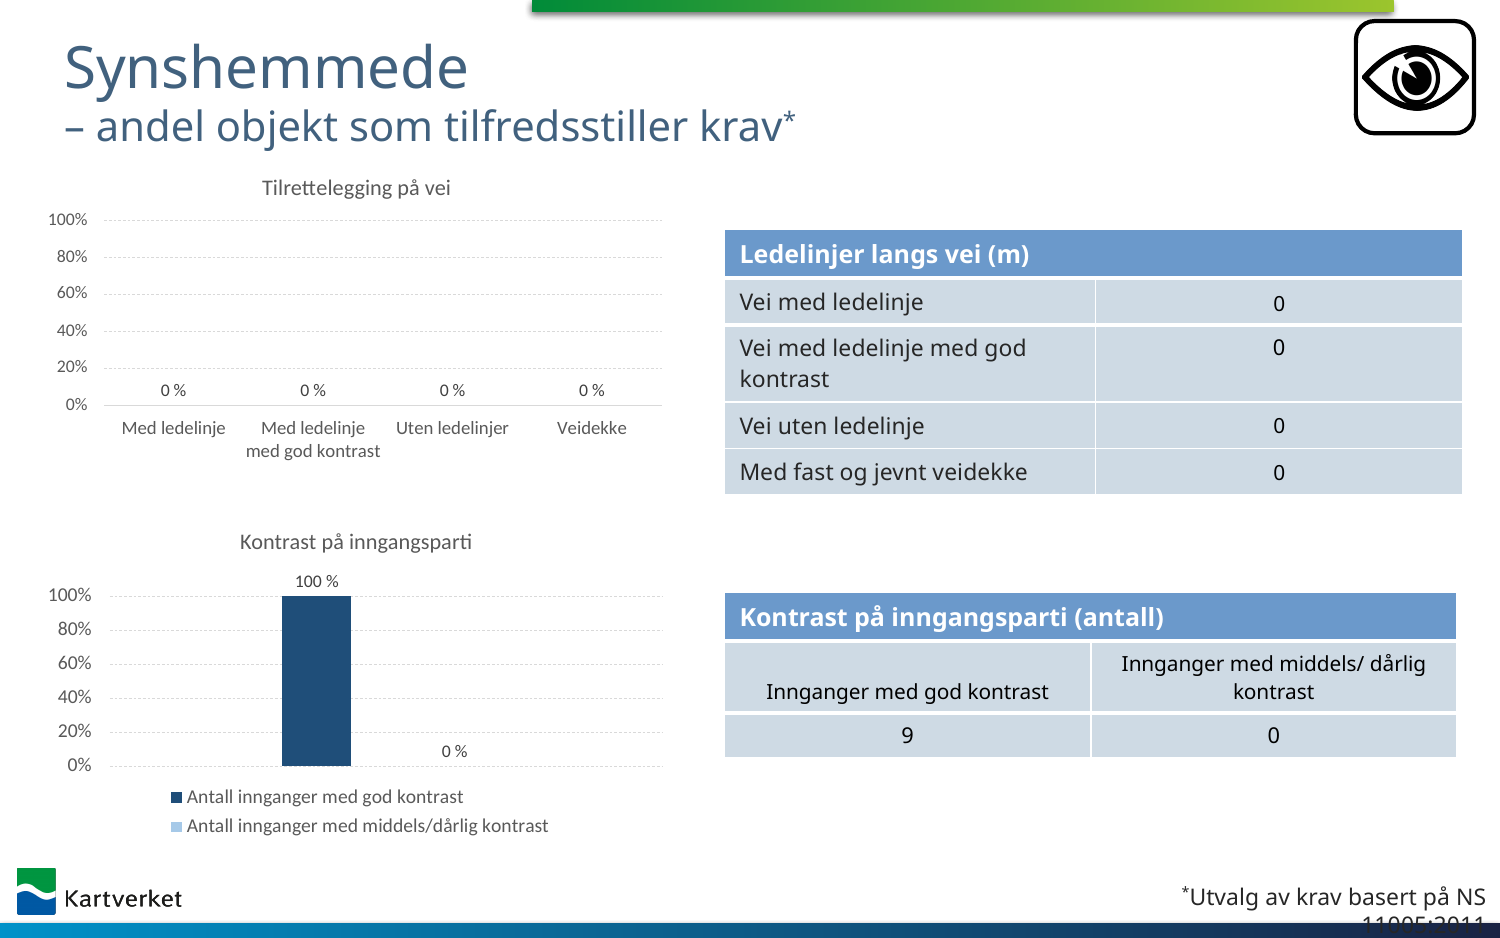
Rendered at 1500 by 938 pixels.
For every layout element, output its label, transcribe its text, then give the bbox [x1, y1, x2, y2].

table_cell 0 [1096, 280, 1462, 323]
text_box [1355, 20, 1475, 134]
table_cell 0 [1096, 449, 1462, 494]
table_cell 0 [1096, 403, 1462, 448]
table_cell Vei med ledelinje [725, 280, 1095, 323]
text_box *Utvalg av krav basert på NS 11005:2011 [1068, 873, 1500, 938]
text_box Synshemmede – andel objekt som tilfredsstiller krav* [49, 24, 1431, 158]
table_cell Vei med ledelinje med god kontrast [725, 327, 1095, 401]
picture [41, 166, 673, 492]
table_cell Innganger med god kontrast [725, 643, 1090, 711]
table_cell Med fast og jevnt veidekke [725, 449, 1095, 494]
table_cell Innganger med middels/ dårlig kontrast [1092, 643, 1456, 711]
table_cell Vei uten ledelinje [725, 403, 1095, 448]
picture [41, 520, 673, 846]
table_cell 9 [725, 715, 1090, 757]
table_header Ledelinjer langs vei (m) [725, 230, 1462, 276]
table_header Kontrast på inngangsparti (antall) [725, 593, 1456, 639]
table_cell 0 [1092, 715, 1456, 757]
table_cell 0 [1096, 327, 1462, 401]
